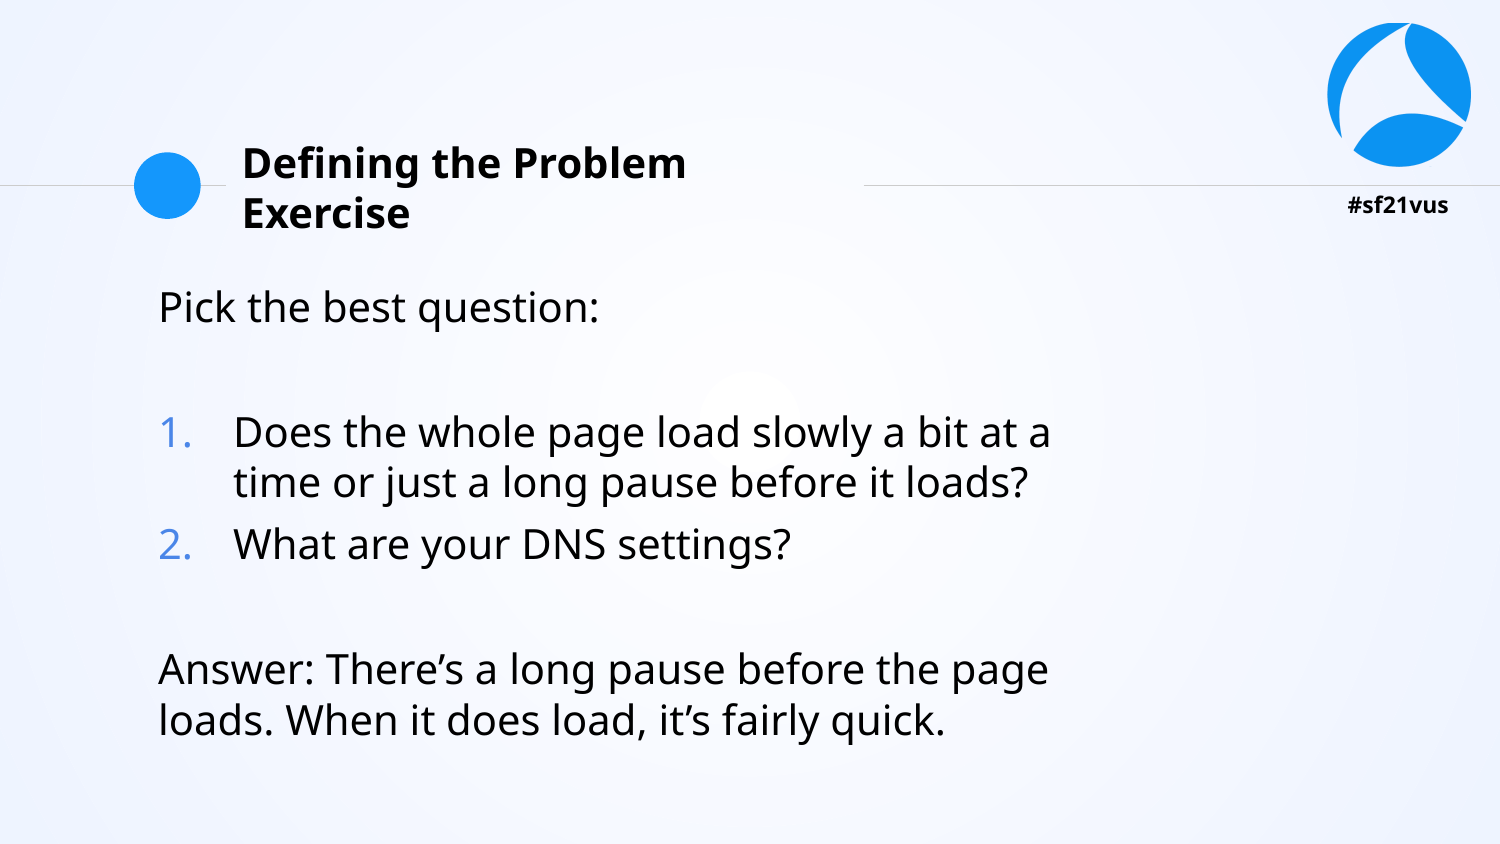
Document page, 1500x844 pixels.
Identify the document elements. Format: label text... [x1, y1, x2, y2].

picture [1327, 23, 1471, 167]
title Defining the Problem Exercise [226, 151, 863, 223]
list Pick the best question: Does the whole page load slowly a bit at a time or just a long pause before it loads? What are your DNS settings? Answer: There’s a long pause before the page loads. When it does load, it’s fairly quick. [126, 265, 1163, 796]
